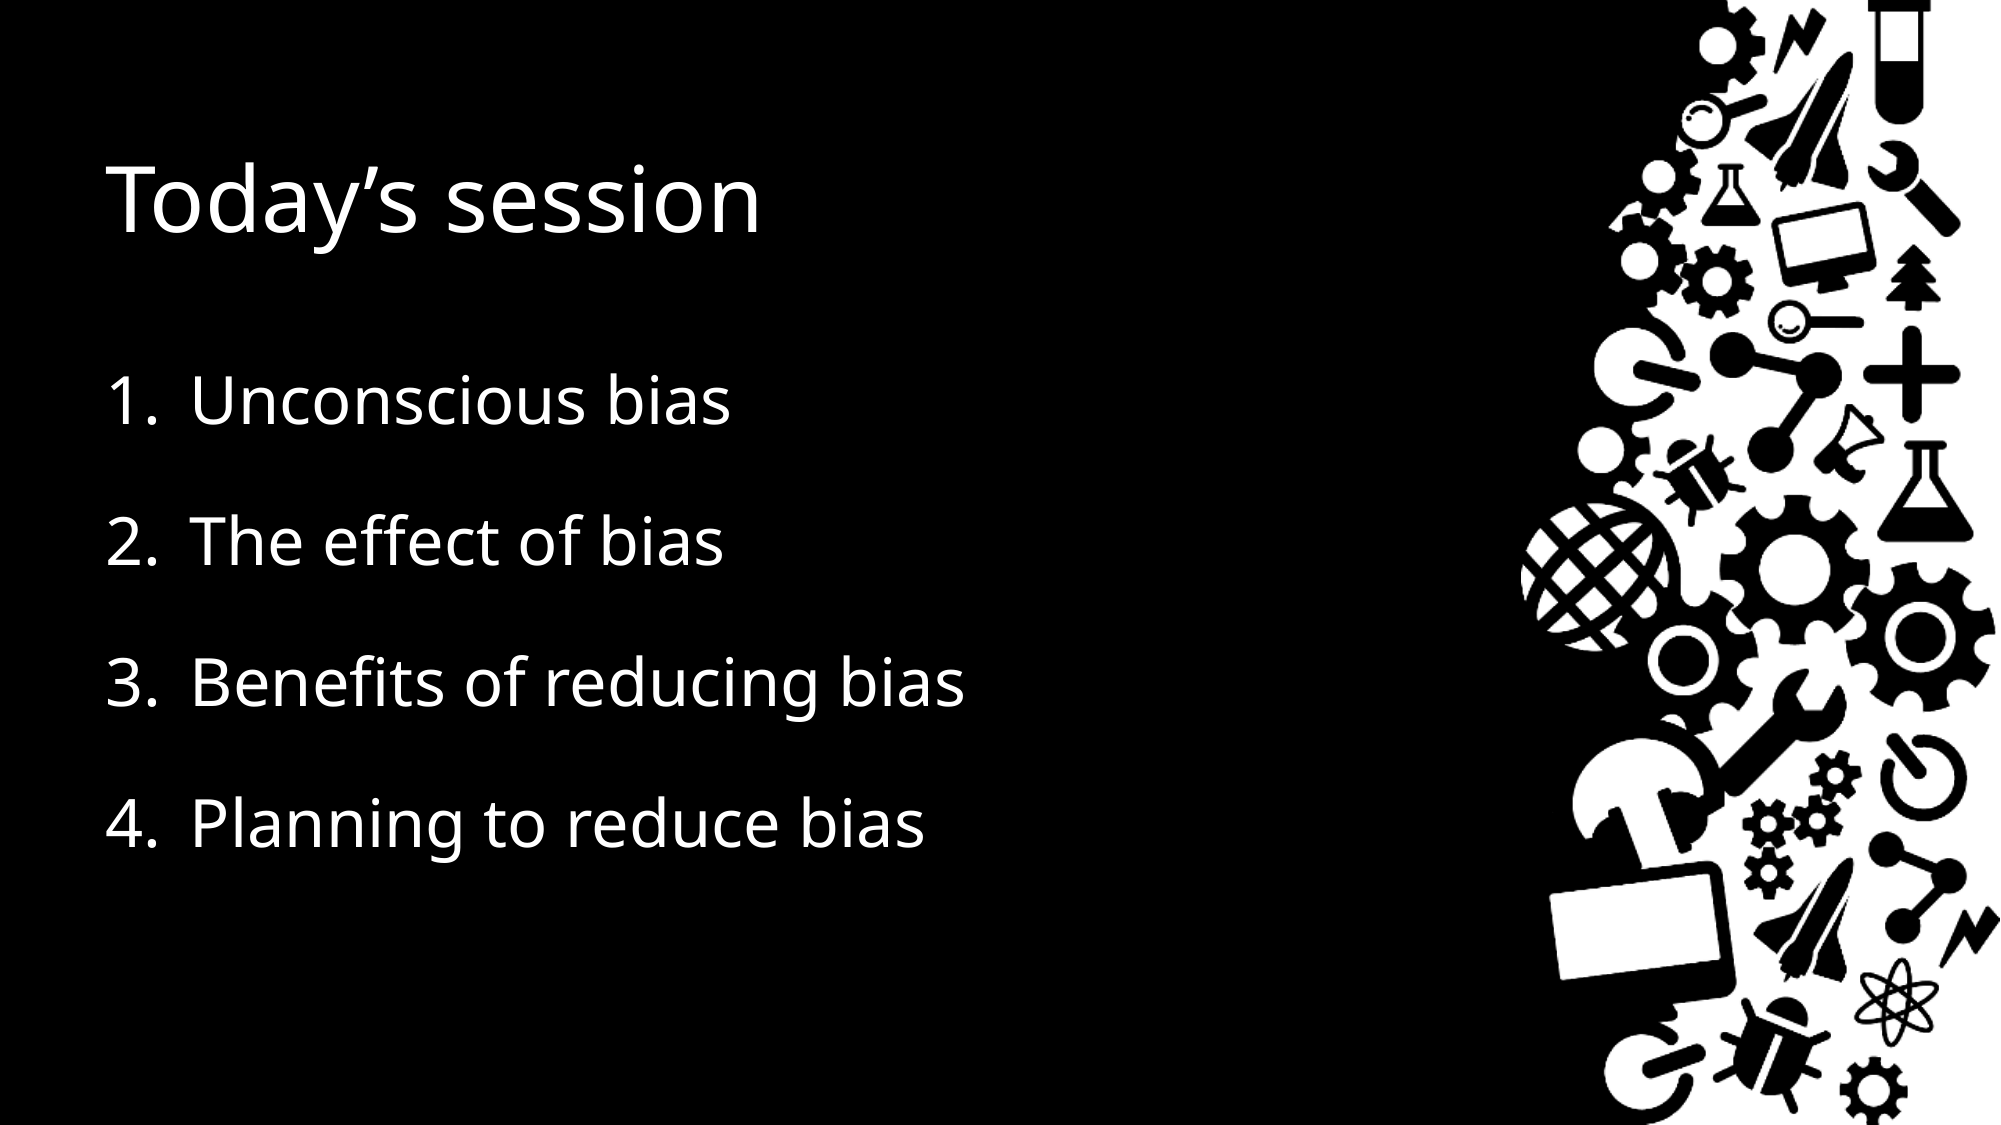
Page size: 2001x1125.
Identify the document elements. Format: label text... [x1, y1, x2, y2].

list Unconscious bias The effect of bias Benefits of reducing bias Planning to reduce bias [90, 310, 1508, 1025]
picture [1521, 0, 2000, 1125]
title Today’s session [90, 59, 1508, 278]
